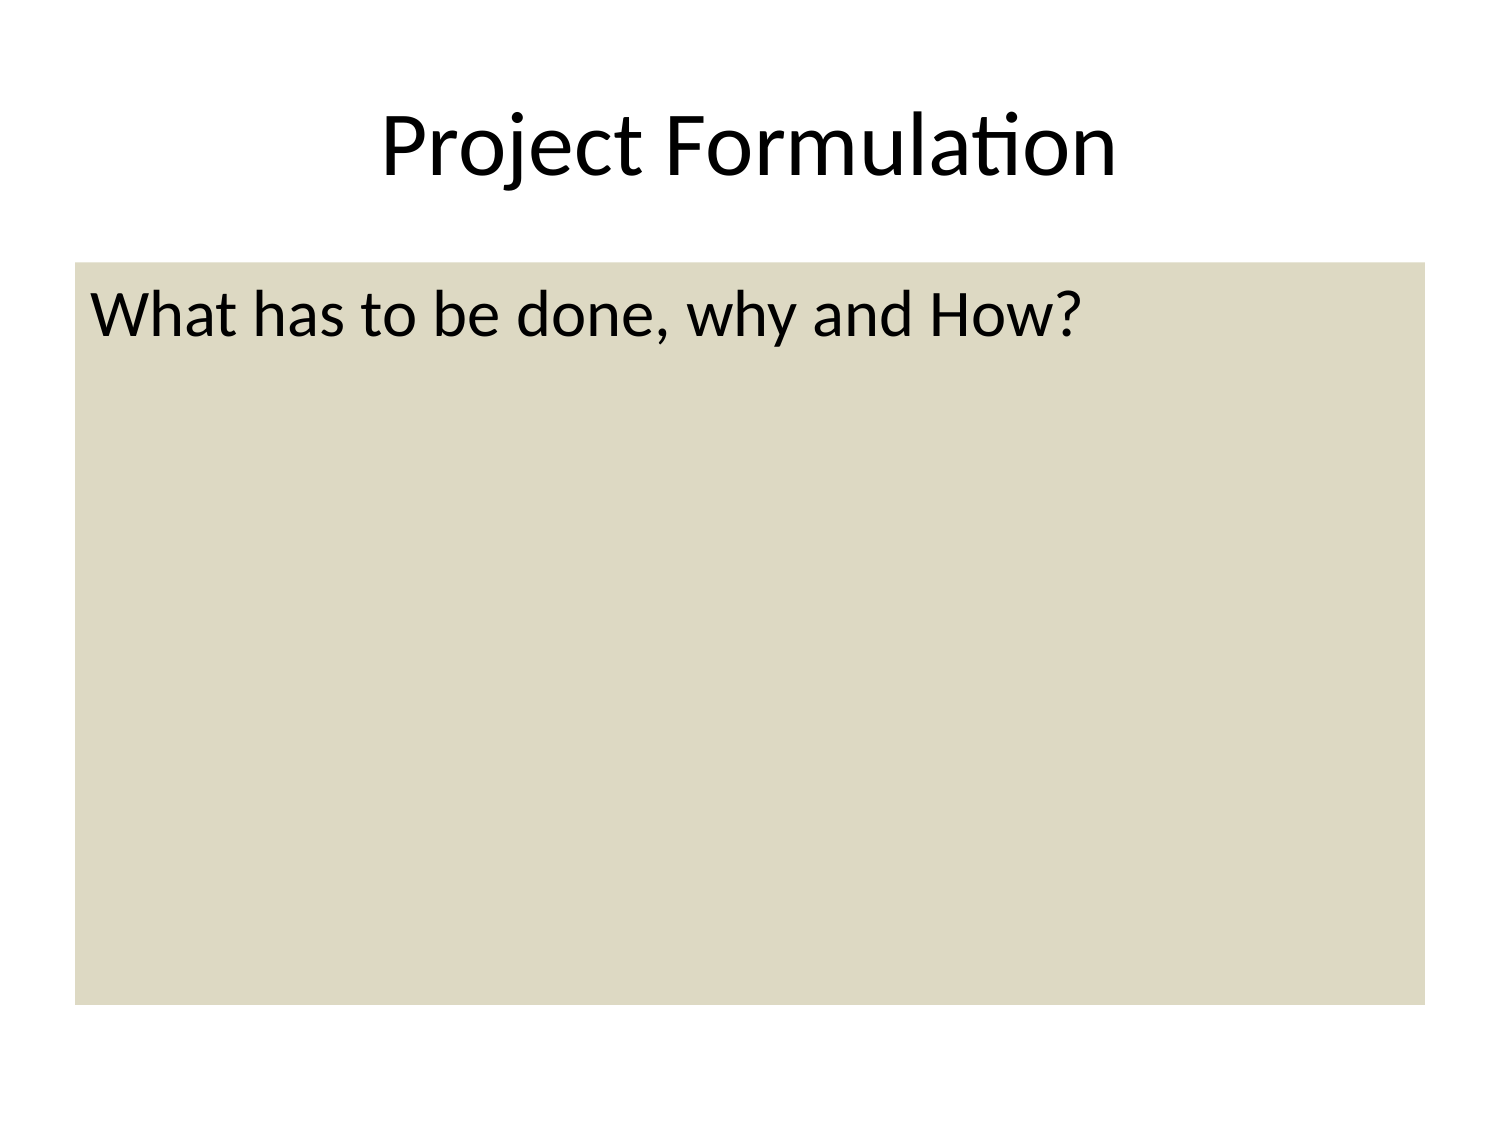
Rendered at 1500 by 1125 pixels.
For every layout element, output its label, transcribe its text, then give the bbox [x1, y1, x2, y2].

title Project Formulation [75, 45, 1425, 233]
list What has to be done, why and How? [75, 262, 1425, 1005]
